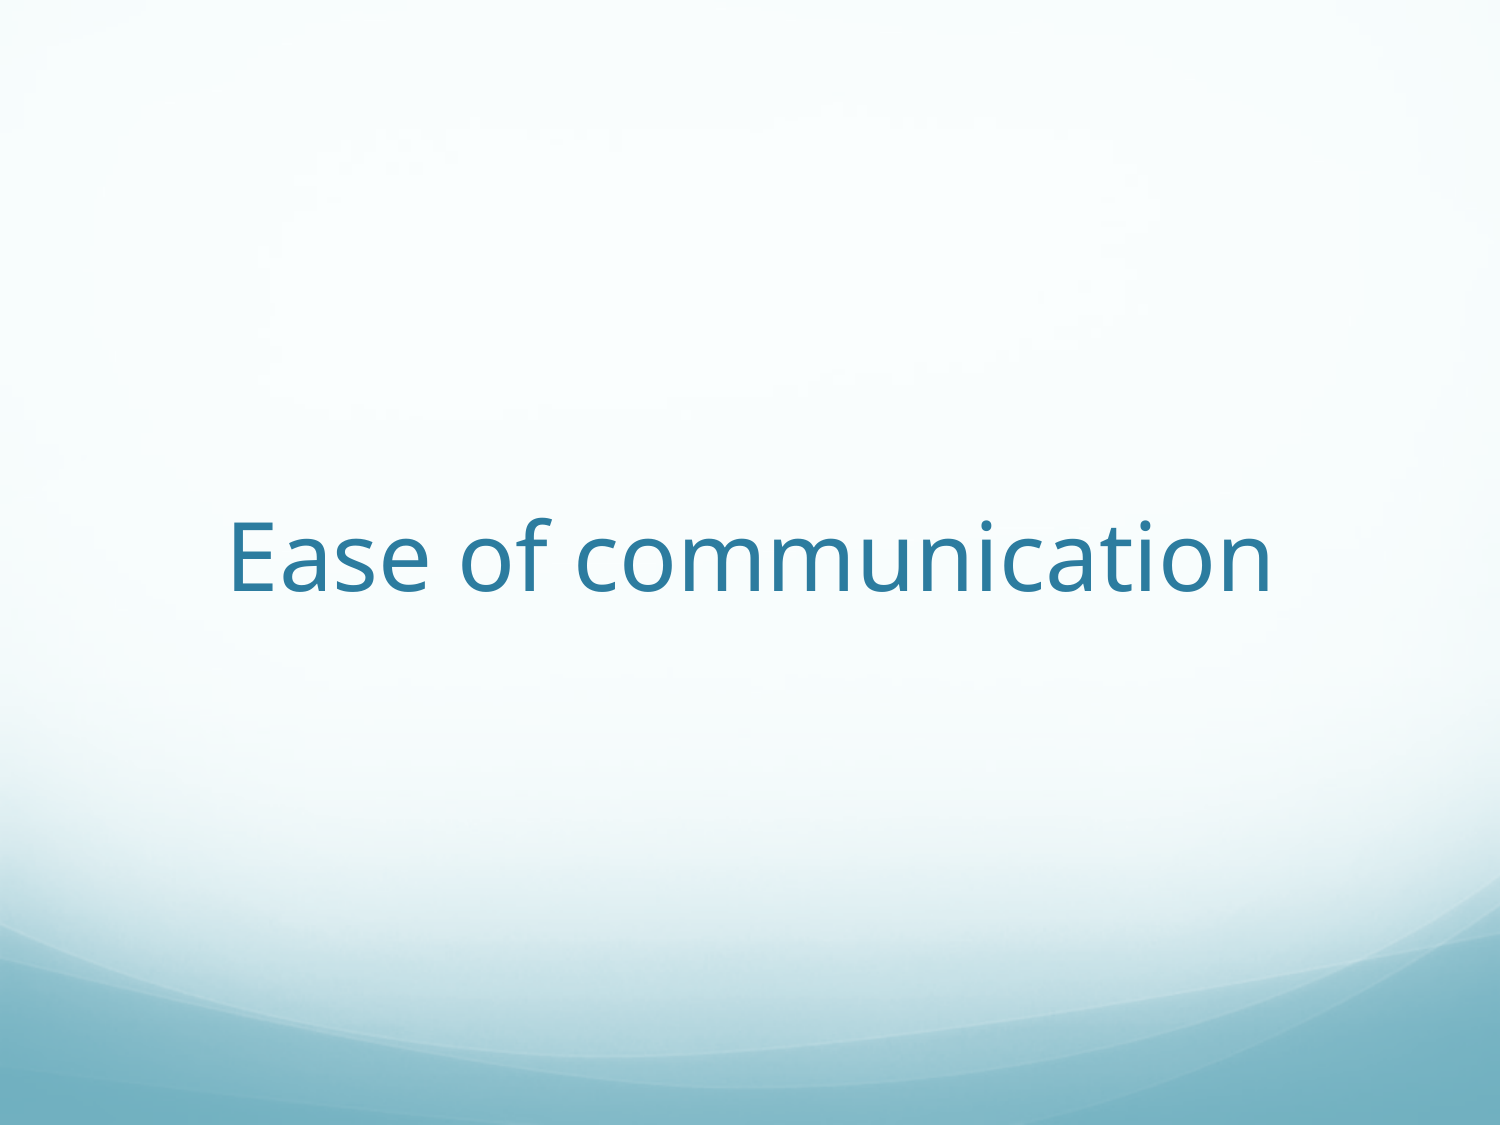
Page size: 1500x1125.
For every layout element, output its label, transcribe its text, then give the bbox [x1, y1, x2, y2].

title Ease of communication [90, 394, 1412, 618]
